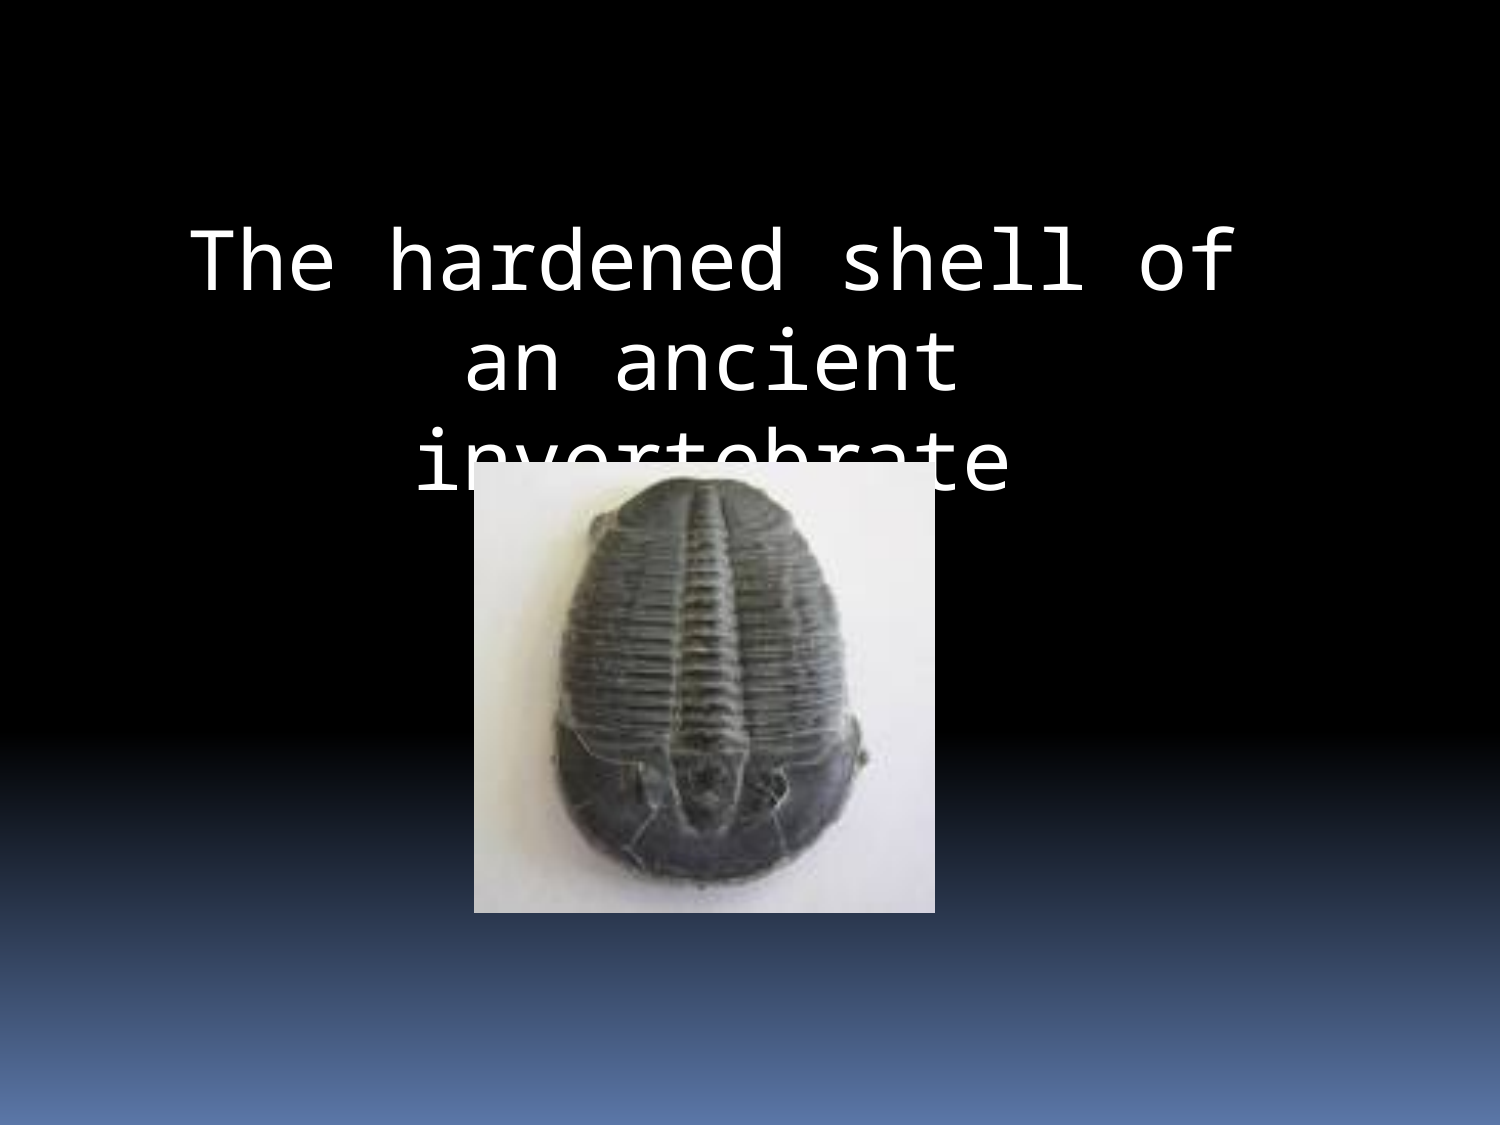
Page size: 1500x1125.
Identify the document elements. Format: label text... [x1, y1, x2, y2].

picture [474, 461, 935, 913]
text_box The hardened shell of an ancient invertebrate [137, 200, 1288, 515]
